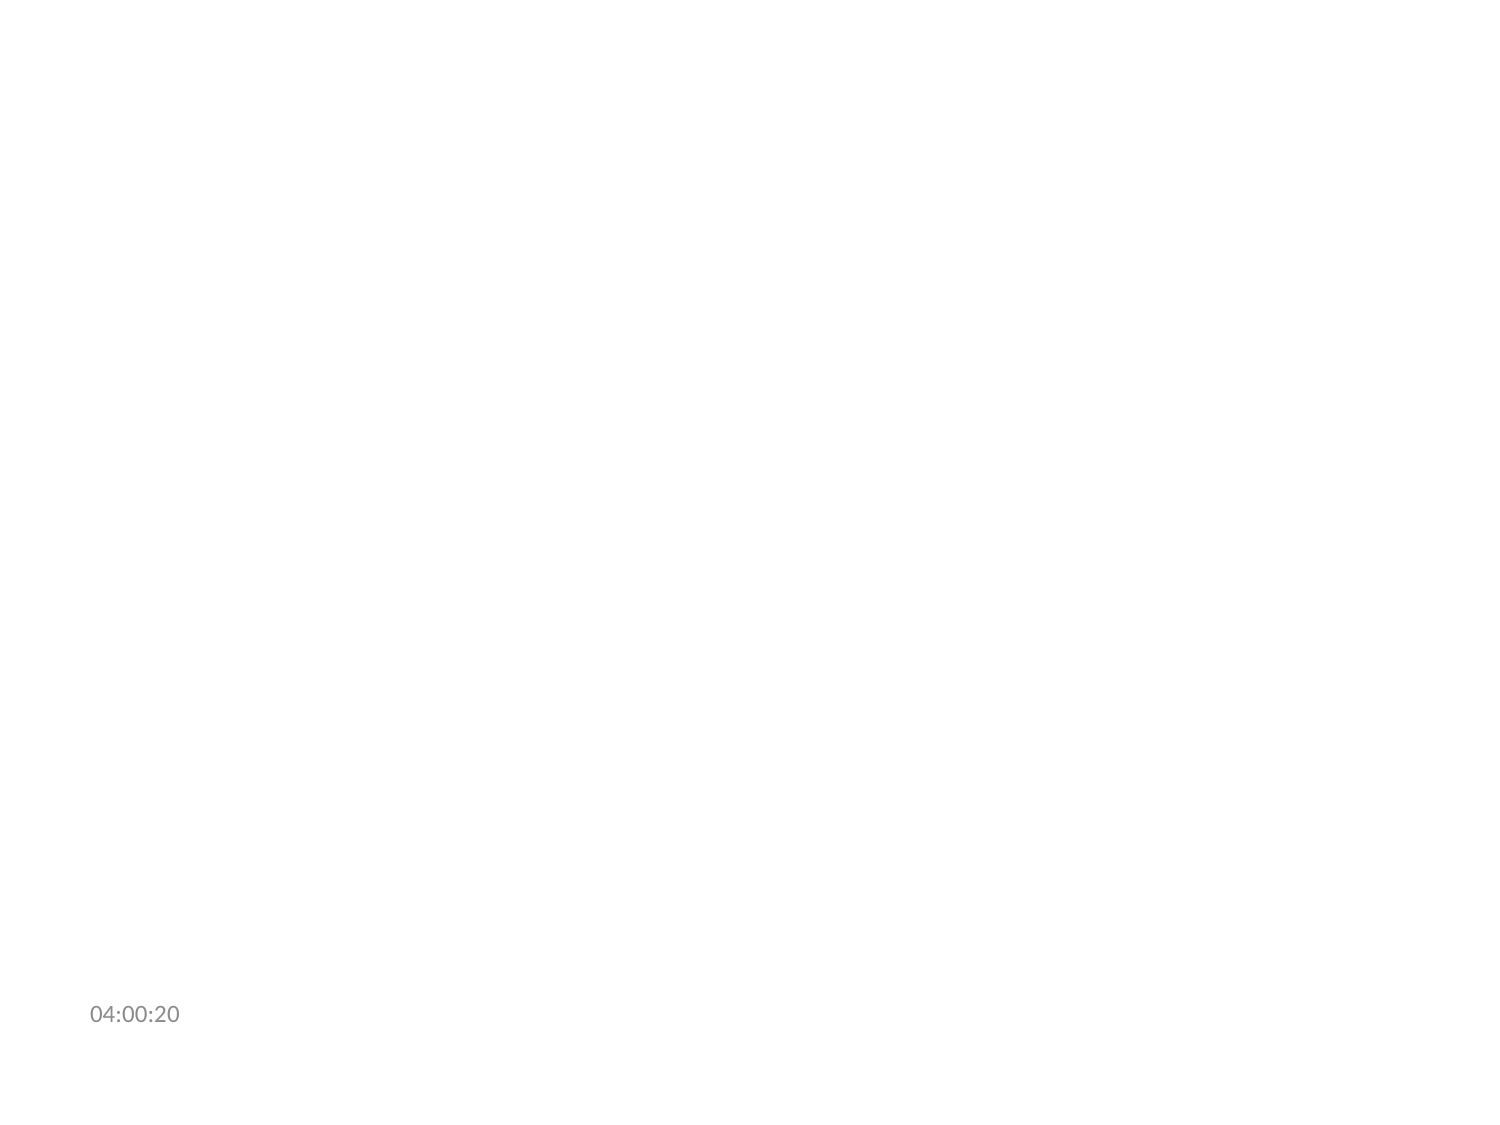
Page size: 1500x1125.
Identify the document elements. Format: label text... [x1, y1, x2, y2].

text_box 15:35:09 [75, 982, 425, 1043]
